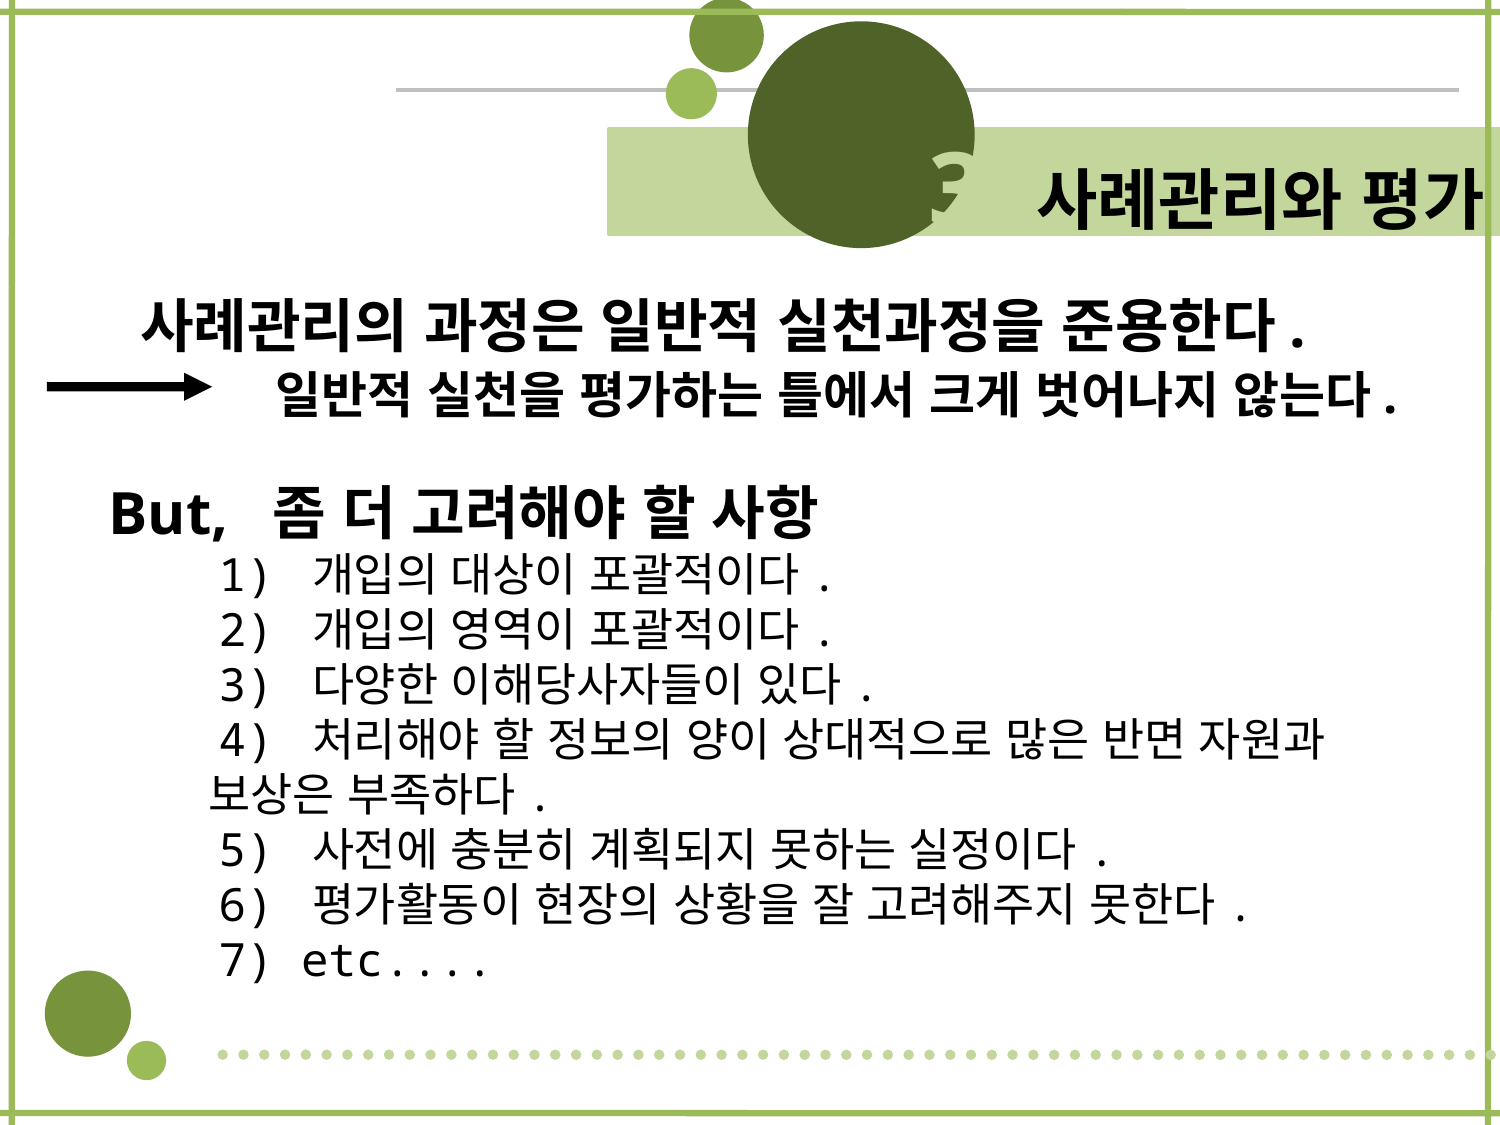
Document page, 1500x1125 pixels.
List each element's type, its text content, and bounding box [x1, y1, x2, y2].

text_box 3 사례관리와 평가 [878, 117, 1500, 252]
text_box [747, 21, 974, 249]
text_box [607, 127, 808, 236]
text_box [665, 68, 717, 120]
text_box [689, 20, 764, 73]
text_box [44, 970, 132, 1057]
text_box 일반적 실천을 평가하는 틀에서 크게 벗어나지 않는다. [214, 339, 1413, 435]
text_box [126, 1040, 167, 1081]
text_box But, 좀 더 고려해야 할 사항 1) 개입의 대상이 포괄적이다. 2) 개입의 영역이 포괄적이다. 3) 다양한 이해당사자들이 있다. 4) 처리해야 할 정보의 양이 상대적으로 많은 반면 자원과 보상은 부족하다. 5) 사전에 충분히 계획되지 못하는 실정이다. 6) 평가활동이 현장의 상황을 잘 고려해주지 못한다. 7) etc.... [93, 468, 1500, 994]
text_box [11, 280, 1372, 387]
text_box [701, 0, 753, 8]
